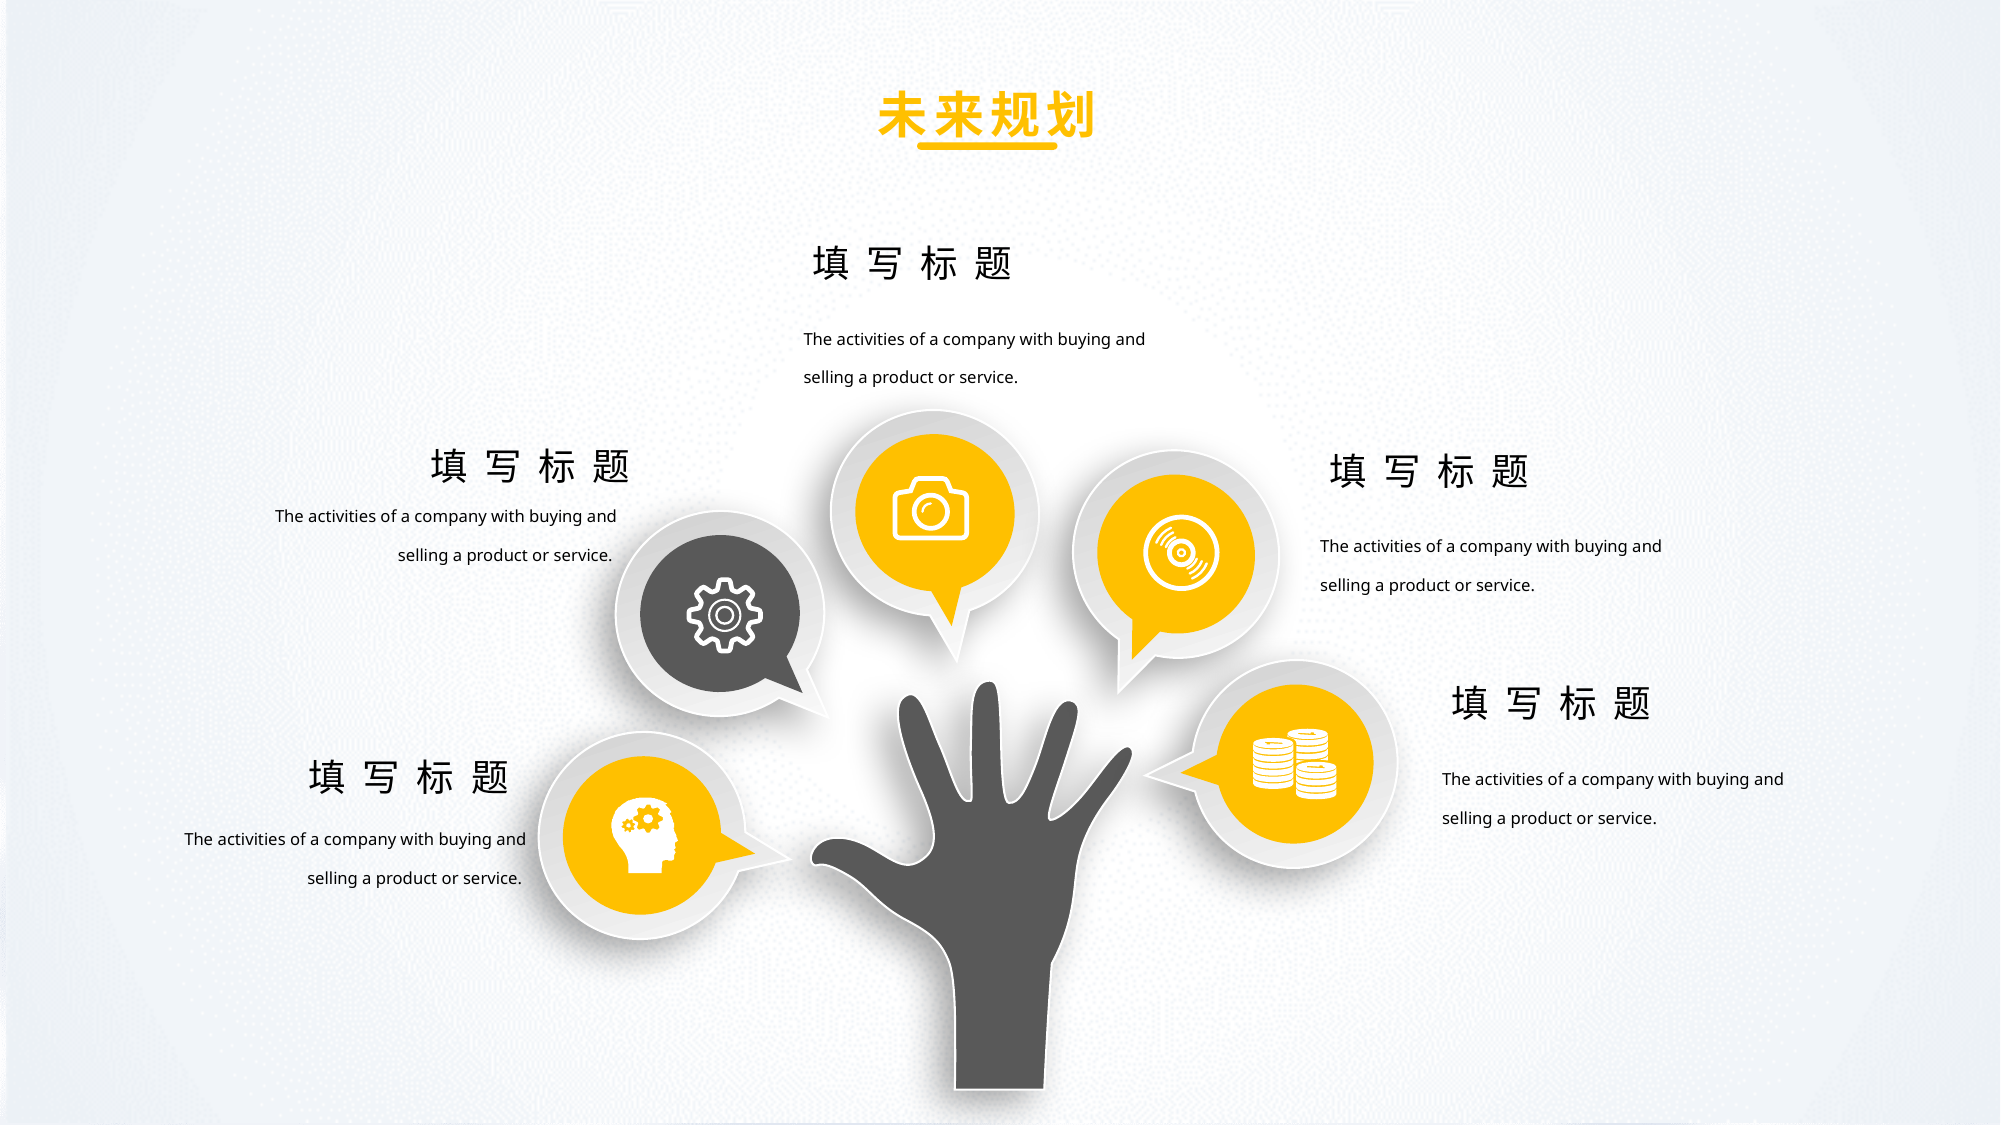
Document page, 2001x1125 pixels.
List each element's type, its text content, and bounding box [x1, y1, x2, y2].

text_box The activities of a company with buying and selling a product or service. [1398, 517, 1682, 596]
text_box The activities of a company with buying and selling a product or service. [1442, 749, 1804, 828]
text_box 填写标题 [1451, 680, 1652, 726]
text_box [786, 57, 1188, 150]
text_box 填写标题 [430, 442, 539, 489]
text_box 填写标题 [1398, 447, 1530, 493]
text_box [539, 410, 1398, 1090]
text_box The activities of a company with buying and selling a product or service. [165, 809, 527, 888]
text_box The activities of a company with buying and selling a product or service. [256, 487, 539, 565]
text_box 填写标题 [308, 753, 509, 799]
text_box The activities of a company with buying and selling a product or service. [803, 309, 1165, 388]
text_box 填写标题 [812, 239, 1013, 285]
